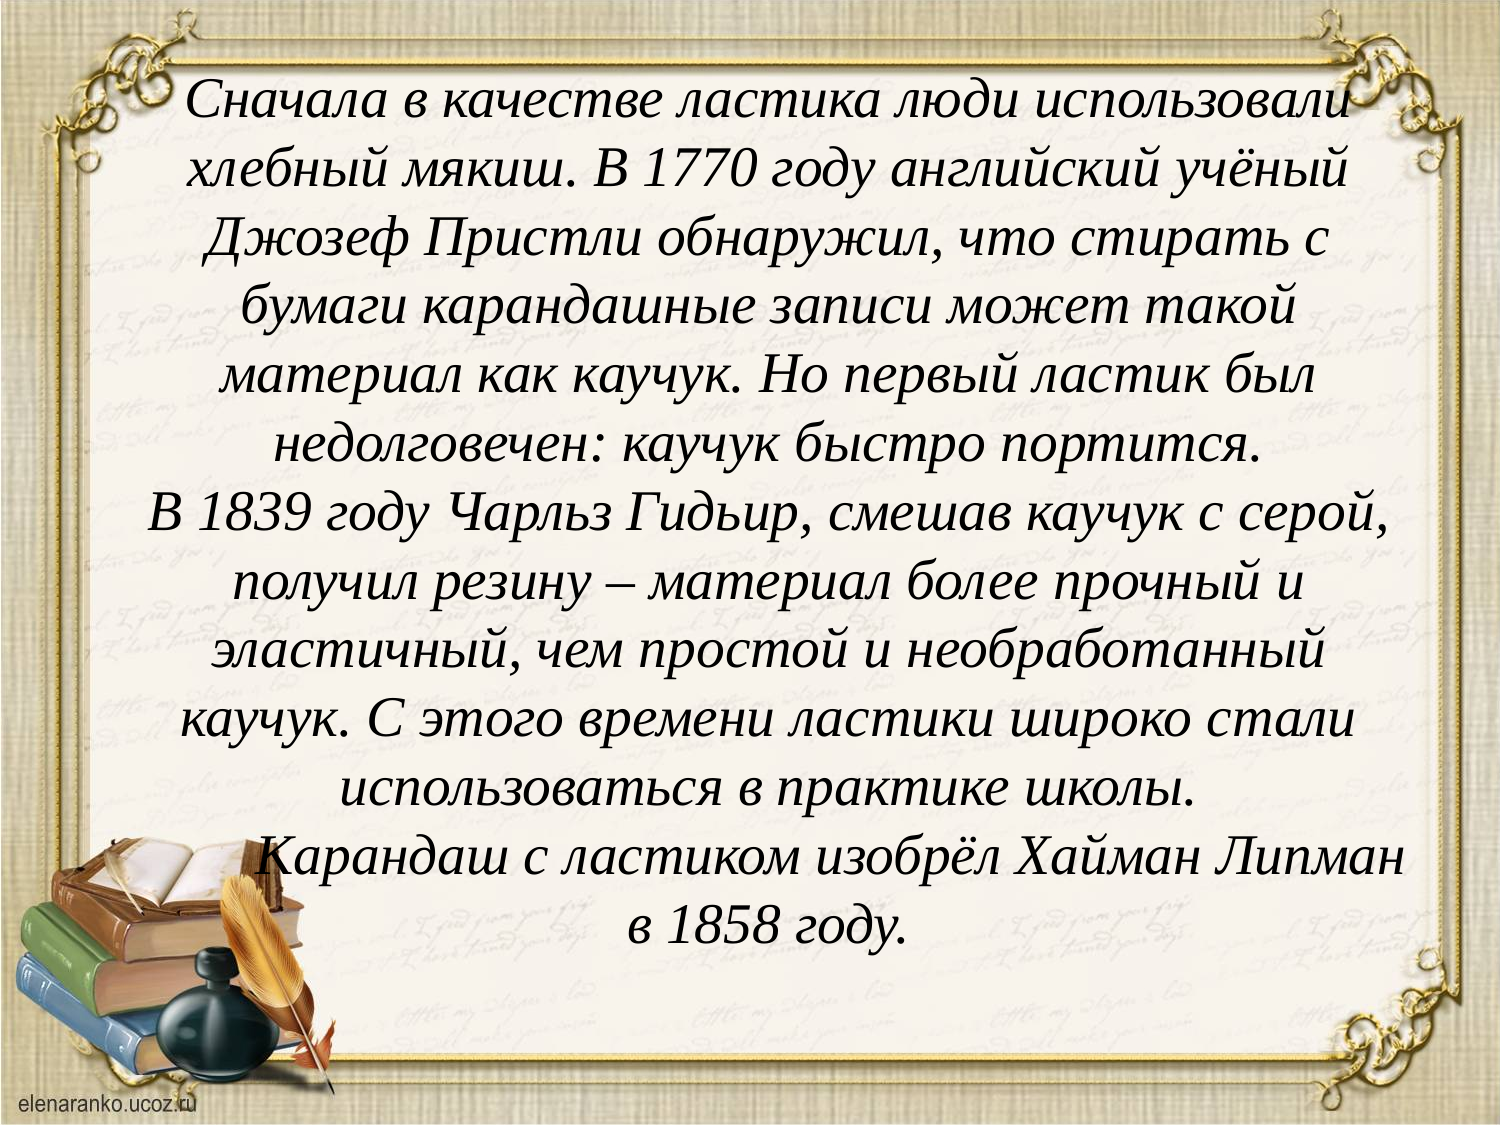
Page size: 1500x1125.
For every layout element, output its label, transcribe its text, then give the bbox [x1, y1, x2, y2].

picture [0, 0, 1500, 1125]
title Сначала в качестве ластика люди использовали хлебный мякиш. В 1770 году английский учёный Джозеф Пристли обнаружил, что стирать с бумаги карандашные записи может такой материал как каучук. Но первый ластик был недолговечен: каучук быстро портится. В 1839 году Чарльз Гидьир, смешав каучук с серой, получил резину – материал более прочный и эластичный, чем простой и необработанный каучук. С этого времени ластики широко стали использоваться в практике школы. Карандаш с ластиком изобрёл Хайман Липман в 1858 году. [75, 45, 1425, 1059]
